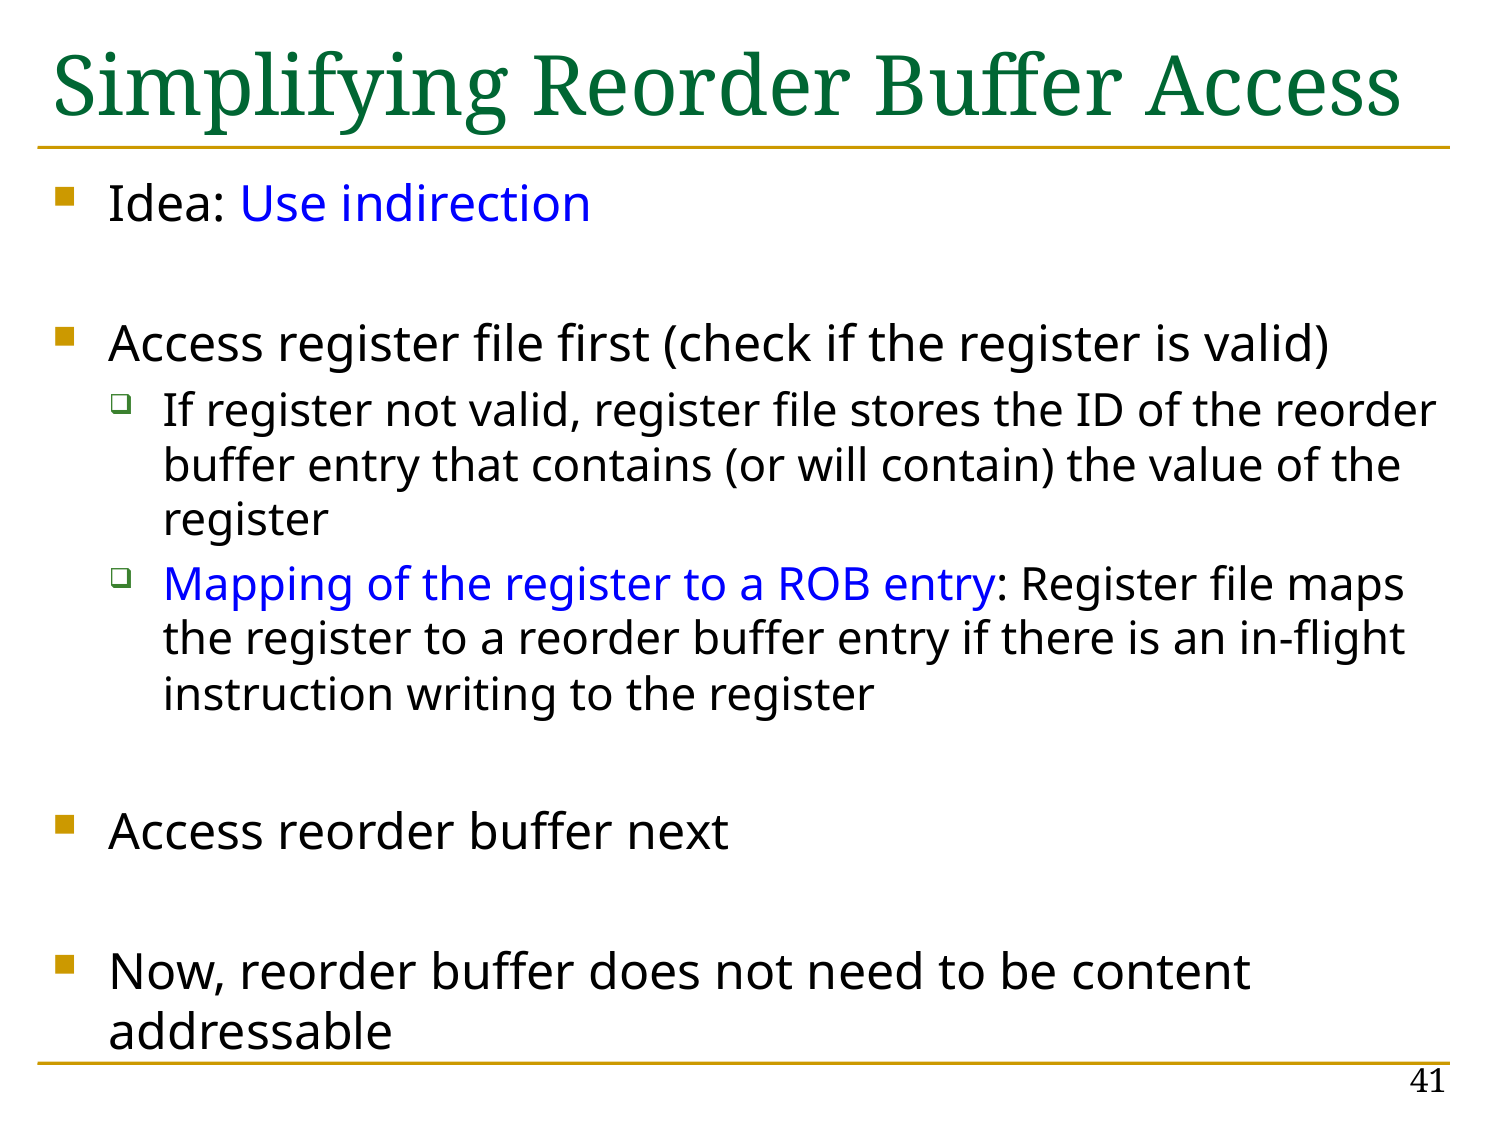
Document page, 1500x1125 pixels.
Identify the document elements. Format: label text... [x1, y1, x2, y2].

title Simplifying Reorder Buffer Access [37, 24, 1450, 163]
list Idea: Use indirection Access register file first (check if the register is valid) If register not valid, register file stores the ID of the reorder buffer entry that contains (or will contain) the value of the register Mapping of the register to a ROB entry: Register file maps the register to a reorder buffer entry if there is an in-flight instruction writing to the register Access reorder buffer next Now, reorder buffer does not need to be content addressable [37, 163, 1500, 1016]
slide_number 41 [1111, 1036, 1462, 1112]
